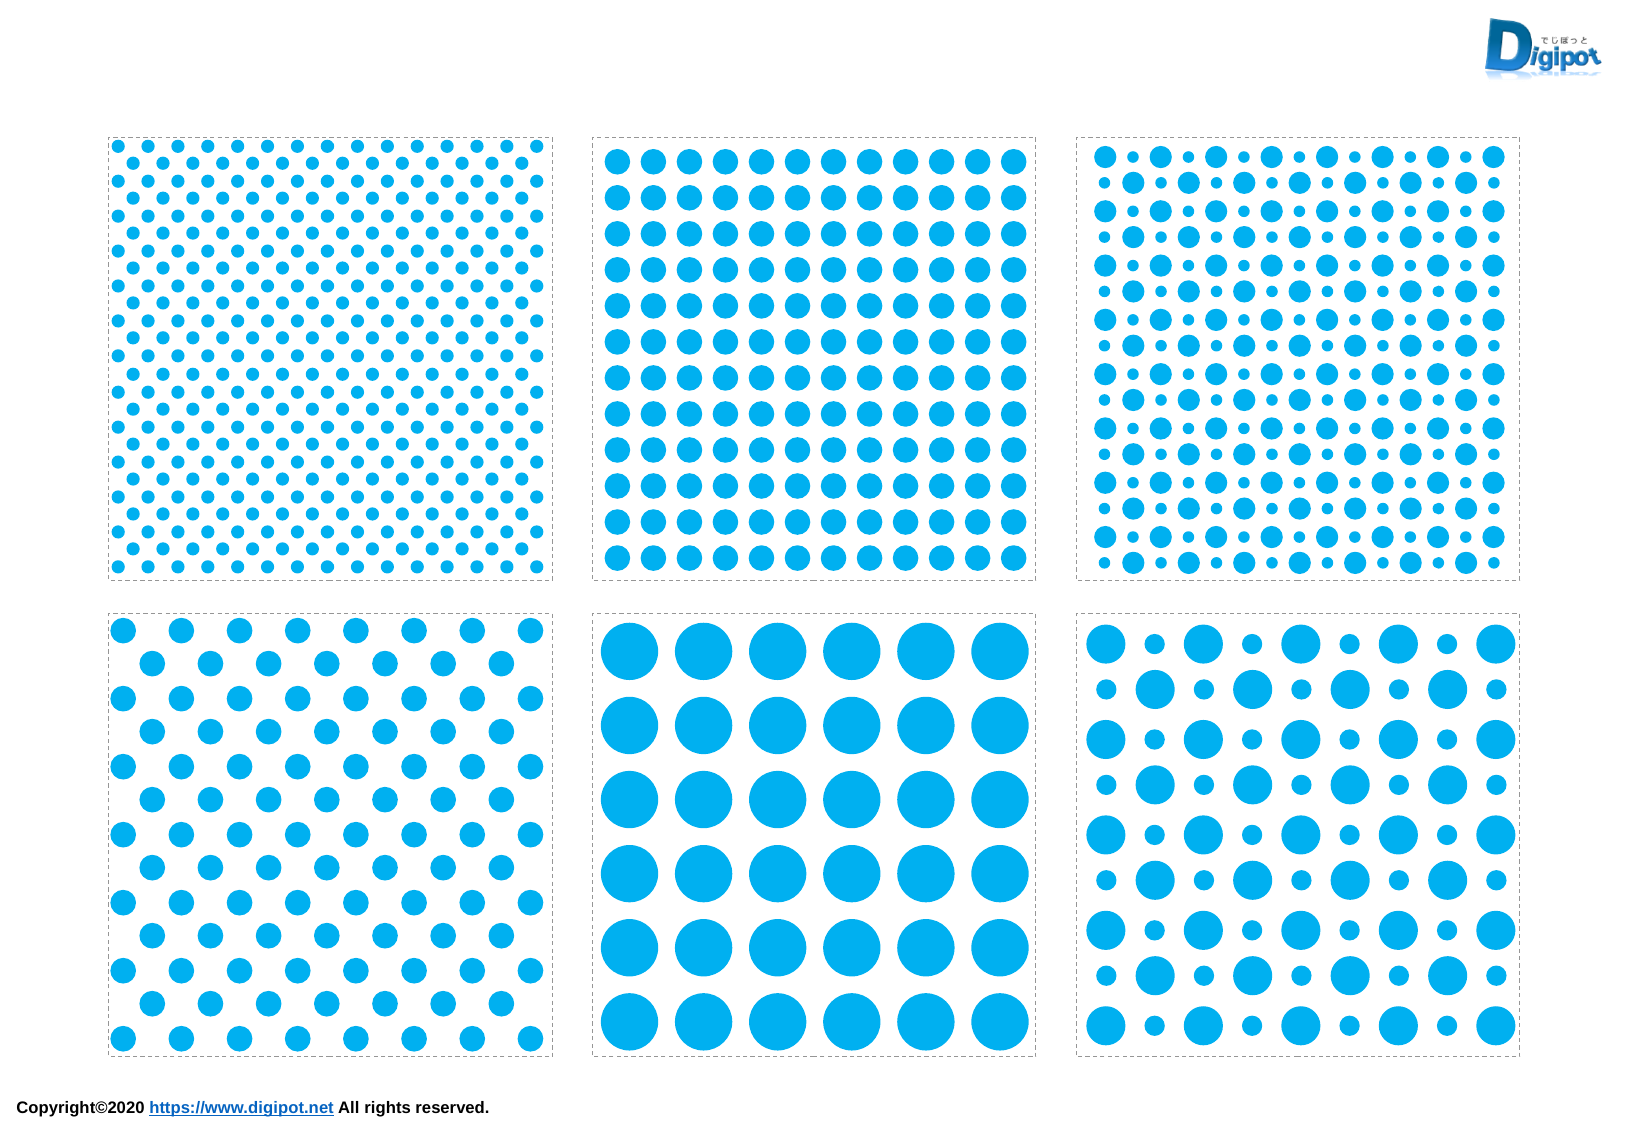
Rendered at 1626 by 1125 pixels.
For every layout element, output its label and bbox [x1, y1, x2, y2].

text_box [1376, 501, 1390, 516]
text_box [290, 314, 305, 328]
text_box [1403, 204, 1418, 219]
text_box [1425, 307, 1451, 333]
text_box [927, 364, 956, 392]
text_box [1121, 387, 1146, 413]
text_box [470, 209, 484, 223]
text_box [246, 402, 260, 416]
text_box [530, 385, 544, 399]
text_box [231, 174, 245, 188]
text_box [530, 349, 544, 363]
text_box [1292, 258, 1307, 273]
text_box [1182, 909, 1224, 951]
text_box [320, 349, 335, 363]
text_box [1232, 224, 1257, 250]
text_box [963, 219, 992, 248]
text_box [1181, 475, 1196, 490]
text_box [1427, 764, 1469, 806]
text_box [1292, 475, 1307, 490]
text_box [711, 328, 740, 356]
text_box [455, 331, 469, 345]
text_box [1314, 253, 1340, 278]
text_box [1403, 421, 1418, 436]
text_box [1485, 964, 1508, 987]
text_box [320, 209, 335, 223]
text_box [139, 854, 166, 881]
text_box [1376, 175, 1390, 190]
text_box [1487, 338, 1501, 353]
text_box [530, 279, 544, 293]
text_box [459, 1025, 486, 1052]
text_box [365, 156, 380, 170]
text_box [246, 507, 260, 521]
text_box [168, 821, 195, 848]
text_box [1095, 678, 1118, 701]
text_box [1280, 718, 1322, 761]
text_box [350, 525, 365, 539]
text_box [1292, 421, 1307, 436]
text_box [305, 542, 319, 556]
text_box [1143, 919, 1166, 942]
text_box [1148, 362, 1173, 387]
text_box [459, 957, 486, 984]
text_box [470, 420, 484, 434]
text_box [139, 922, 166, 949]
text_box [1292, 204, 1307, 219]
text_box [1121, 496, 1146, 521]
text_box [1435, 919, 1459, 942]
text_box [320, 174, 335, 188]
text_box [927, 436, 956, 464]
text_box [260, 174, 275, 188]
text_box [156, 367, 170, 381]
text_box [1314, 307, 1340, 333]
text_box [855, 508, 884, 536]
text_box [1143, 823, 1166, 847]
text_box [1143, 728, 1166, 751]
text_box [111, 560, 125, 574]
text_box [530, 244, 544, 258]
text_box [139, 786, 166, 813]
text_box [530, 560, 544, 574]
text_box [855, 219, 884, 248]
text_box [343, 753, 369, 780]
text_box [822, 621, 882, 682]
text_box [1181, 421, 1196, 436]
text_box [126, 367, 140, 381]
text_box [401, 753, 427, 780]
text_box [226, 753, 253, 780]
text_box [1314, 416, 1340, 441]
text_box [675, 472, 704, 500]
text_box [822, 695, 882, 756]
text_box [1370, 524, 1395, 550]
text_box [999, 256, 1028, 284]
text_box [891, 544, 920, 572]
text_box [747, 219, 776, 248]
text_box [168, 685, 195, 712]
text_box [1204, 144, 1229, 170]
text_box [783, 183, 812, 212]
text_box [673, 992, 734, 1052]
text_box [1376, 338, 1390, 353]
text_box [141, 560, 155, 574]
text_box [1154, 175, 1168, 190]
text_box [1377, 814, 1419, 856]
text_box [1192, 869, 1216, 892]
text_box [401, 889, 427, 916]
text_box [675, 544, 704, 572]
text_box [1403, 475, 1418, 490]
text_box [284, 1025, 311, 1052]
text_box [1487, 230, 1501, 244]
text_box [305, 402, 319, 416]
text_box [1338, 919, 1361, 942]
text_box [819, 364, 848, 392]
text_box [485, 367, 499, 381]
text_box [305, 472, 319, 486]
text_box [395, 507, 409, 521]
text_box [335, 402, 350, 416]
text_box [425, 367, 439, 381]
text_box [1240, 919, 1264, 942]
text_box [275, 542, 290, 556]
text_box [335, 226, 350, 240]
text_box [201, 349, 215, 363]
text_box [500, 349, 514, 363]
text_box [197, 990, 224, 1017]
text_box [1425, 144, 1451, 170]
text_box [201, 139, 215, 153]
text_box [305, 226, 319, 240]
text_box [488, 854, 515, 881]
text_box [1425, 524, 1451, 550]
text_box [320, 525, 335, 539]
text_box [1085, 623, 1127, 665]
text_box [1342, 333, 1368, 358]
text_box [372, 786, 398, 813]
text_box [380, 209, 394, 223]
text_box [275, 226, 290, 240]
text_box [1093, 253, 1118, 278]
text_box [639, 364, 668, 392]
text_box [855, 147, 884, 176]
text_box [1265, 556, 1279, 570]
text_box [1232, 955, 1274, 997]
text_box [485, 437, 499, 451]
text_box [819, 219, 848, 248]
text_box [1481, 253, 1506, 278]
text_box [440, 490, 454, 504]
text_box [168, 957, 195, 984]
text_box [320, 455, 335, 469]
text_box [855, 472, 884, 500]
text_box [216, 367, 230, 381]
text_box [1458, 204, 1473, 219]
text_box [711, 364, 740, 392]
text_box [1329, 668, 1371, 711]
text_box [1320, 501, 1335, 516]
text_box [1232, 668, 1274, 711]
text_box [603, 292, 632, 320]
text_box [1232, 333, 1257, 358]
text_box [459, 821, 486, 848]
text_box [927, 400, 956, 428]
text_box [675, 183, 704, 212]
text_box [350, 314, 365, 328]
text_box [783, 544, 812, 572]
text_box [530, 314, 544, 328]
text_box [365, 367, 380, 381]
text_box [470, 314, 484, 328]
text_box [1431, 175, 1446, 190]
text_box [126, 402, 140, 416]
text_box [231, 209, 245, 223]
text_box [410, 279, 424, 293]
text_box [963, 328, 992, 356]
text_box [1487, 175, 1501, 190]
text_box [425, 507, 439, 521]
text_box [500, 314, 514, 328]
text_box [927, 292, 956, 320]
text_box [365, 226, 380, 240]
text_box [1232, 387, 1257, 413]
text_box [1453, 279, 1479, 304]
text_box [231, 314, 245, 328]
text_box [891, 364, 920, 392]
text_box [231, 139, 245, 153]
text_box [891, 436, 920, 464]
text_box [819, 183, 848, 212]
text_box [963, 400, 992, 428]
text_box [1370, 307, 1395, 333]
text_box [485, 296, 499, 310]
text_box [747, 183, 776, 212]
text_box [1093, 144, 1118, 170]
text_box [425, 331, 439, 345]
text_box [515, 156, 529, 170]
text_box [365, 542, 380, 556]
text_box [1431, 230, 1446, 244]
text_box [350, 455, 365, 469]
text_box [246, 226, 260, 240]
text_box [1435, 1014, 1459, 1037]
text_box [275, 191, 290, 205]
text_box [201, 490, 215, 504]
text_box [365, 507, 380, 521]
text_box [111, 455, 125, 469]
text_box [748, 769, 808, 830]
text_box [1453, 387, 1479, 413]
text_box [1342, 550, 1368, 576]
text_box [1280, 623, 1322, 665]
text_box [1431, 447, 1446, 462]
text_box [1176, 333, 1201, 358]
text_box [999, 147, 1028, 176]
text_box [819, 292, 848, 320]
text_box [350, 560, 365, 574]
text_box [1265, 393, 1279, 407]
text_box [1475, 718, 1517, 761]
text_box [1097, 338, 1112, 353]
text_box [603, 508, 632, 536]
text_box [350, 385, 365, 399]
text_box [999, 472, 1028, 500]
text_box [425, 226, 439, 240]
text_box [168, 617, 195, 644]
text_box [335, 156, 350, 170]
text_box [380, 490, 394, 504]
text_box [1314, 524, 1340, 550]
text_box [470, 455, 484, 469]
text_box [1259, 253, 1284, 278]
text_box [1126, 475, 1140, 490]
text_box [284, 821, 311, 848]
text_box [1192, 678, 1216, 701]
text_box [783, 256, 812, 284]
text_box [1292, 530, 1307, 544]
text_box [201, 560, 215, 574]
text_box [500, 139, 514, 153]
text_box [673, 621, 734, 682]
text_box [1259, 307, 1284, 333]
text_box [485, 331, 499, 345]
text_box [197, 922, 224, 949]
text_box [747, 472, 776, 500]
text_box [1280, 1005, 1322, 1047]
text_box [855, 364, 884, 392]
text_box [1181, 530, 1196, 544]
text_box [1134, 955, 1176, 997]
text_box [455, 367, 469, 381]
text_box [1338, 823, 1361, 847]
text_box [673, 918, 734, 978]
text_box [335, 507, 350, 521]
text_box [970, 621, 1030, 682]
text_box [1290, 678, 1313, 701]
text_box [639, 183, 668, 212]
text_box [470, 279, 484, 293]
text_box [927, 183, 956, 212]
text_box [891, 400, 920, 428]
text_box [425, 156, 439, 170]
text_box [1093, 416, 1118, 441]
text_box [335, 542, 350, 556]
text_box [350, 244, 365, 258]
text_box [1154, 501, 1168, 516]
text_box [380, 314, 394, 328]
text_box [517, 1025, 544, 1052]
text_box [822, 843, 882, 904]
text_box [1176, 224, 1201, 250]
text_box [500, 420, 514, 434]
text_box [530, 209, 544, 223]
text_box [201, 279, 215, 293]
text_box [1453, 170, 1479, 195]
text_box [747, 436, 776, 464]
text_box [1320, 284, 1335, 299]
text_box [141, 455, 155, 469]
text_box [1475, 1005, 1517, 1047]
text_box [246, 542, 260, 556]
text_box [110, 685, 137, 712]
text_box [603, 219, 632, 248]
text_box [320, 314, 335, 328]
text_box [1427, 859, 1469, 901]
text_box [1453, 550, 1479, 576]
text_box [515, 542, 529, 556]
text_box [290, 209, 305, 223]
text_box [1121, 170, 1146, 195]
text_box [1342, 442, 1368, 467]
text_box [488, 990, 515, 1017]
text_box [603, 400, 632, 428]
text_box [1431, 338, 1446, 353]
text_box [1376, 393, 1390, 407]
text_box [819, 147, 848, 176]
text_box [1290, 964, 1313, 987]
text_box [500, 385, 514, 399]
text_box [168, 889, 195, 916]
text_box [350, 349, 365, 363]
text_box [1192, 964, 1216, 987]
text_box [1376, 230, 1390, 244]
text_box [819, 472, 848, 500]
text_box [711, 508, 740, 536]
text_box [891, 256, 920, 284]
text_box [1481, 144, 1506, 170]
text_box [470, 349, 484, 363]
text_box [171, 209, 185, 223]
text_box [1403, 313, 1418, 327]
text_box [320, 279, 335, 293]
text_box [1209, 338, 1224, 353]
text_box [126, 191, 140, 205]
text_box [430, 922, 457, 949]
text_box [517, 685, 544, 712]
text_box [380, 455, 394, 469]
text_box [1458, 367, 1473, 382]
text_box [246, 367, 260, 381]
text_box [110, 617, 137, 644]
text_box [425, 542, 439, 556]
text_box [963, 292, 992, 320]
text_box [255, 990, 282, 1017]
text_box [999, 328, 1028, 356]
text_box [1121, 224, 1146, 250]
text_box [350, 174, 365, 188]
text_box [822, 992, 882, 1052]
text_box [639, 328, 668, 356]
text_box [440, 279, 454, 293]
text_box [305, 156, 319, 170]
text_box [927, 147, 956, 176]
text_box [201, 455, 215, 469]
text_box [275, 296, 290, 310]
text_box [530, 490, 544, 504]
text_box [126, 472, 140, 486]
text_box [455, 402, 469, 416]
text_box [470, 244, 484, 258]
text_box [1376, 447, 1390, 462]
text_box [290, 244, 305, 258]
text_box [284, 753, 311, 780]
text_box [395, 296, 409, 310]
text_box [372, 854, 398, 881]
text_box [748, 843, 808, 904]
text_box [1148, 199, 1173, 224]
text_box [675, 400, 704, 428]
text_box [1487, 501, 1501, 516]
text_box [1370, 362, 1395, 387]
text_box [1237, 313, 1251, 327]
text_box [126, 437, 140, 451]
text_box [284, 685, 311, 712]
text_box [1427, 955, 1469, 997]
text_box [1320, 447, 1335, 462]
text_box [530, 174, 544, 188]
text_box [1154, 338, 1168, 353]
text_box [216, 472, 230, 486]
text_box [401, 685, 427, 712]
text_box [485, 226, 499, 240]
text_box [1287, 224, 1312, 250]
text_box [1403, 367, 1418, 382]
text_box [455, 226, 469, 240]
text_box [1431, 555, 1446, 570]
text_box [488, 786, 515, 813]
text_box [819, 436, 848, 464]
text_box [1347, 204, 1362, 219]
text_box [343, 889, 369, 916]
text_box [1126, 530, 1140, 544]
text_box [891, 472, 920, 500]
text_box [1093, 470, 1118, 495]
text_box [111, 279, 125, 293]
text_box [156, 296, 170, 310]
text_box [320, 244, 335, 258]
text_box [343, 1025, 369, 1052]
text_box [470, 490, 484, 504]
text_box [275, 331, 290, 345]
text_box [711, 472, 740, 500]
text_box [896, 843, 956, 904]
text_box [1320, 338, 1335, 353]
text_box [783, 147, 812, 176]
text_box [927, 508, 956, 536]
text_box [517, 753, 544, 780]
text_box [226, 821, 253, 848]
text_box [1154, 393, 1168, 407]
text_box [1176, 496, 1201, 521]
text_box [1097, 175, 1112, 190]
text_box [1095, 964, 1118, 987]
text_box [515, 472, 529, 486]
text_box [711, 544, 740, 572]
text_box [410, 490, 424, 504]
text_box [246, 261, 260, 275]
text_box [410, 174, 424, 188]
text_box [455, 507, 469, 521]
text_box [1347, 313, 1362, 327]
text_box [783, 508, 812, 536]
text_box [1387, 678, 1411, 701]
text_box [711, 436, 740, 464]
text_box [1431, 501, 1446, 516]
text_box [186, 437, 200, 451]
text_box [410, 314, 424, 328]
text_box [1338, 632, 1361, 656]
text_box [284, 617, 311, 644]
text_box [372, 990, 398, 1017]
text_box [1377, 909, 1419, 951]
text_box [1425, 470, 1451, 495]
text_box [126, 156, 140, 170]
text_box [440, 560, 454, 574]
text_box [530, 139, 544, 153]
text_box [350, 209, 365, 223]
text_box [485, 507, 499, 521]
text_box [1085, 814, 1127, 856]
text_box [639, 508, 668, 536]
text_box [1232, 442, 1257, 467]
text_box [231, 490, 245, 504]
text_box [305, 437, 319, 451]
text_box [1182, 718, 1224, 761]
text_box [1237, 530, 1251, 544]
text_box [260, 490, 275, 504]
text_box [201, 244, 215, 258]
text_box [1290, 869, 1313, 892]
text_box [517, 957, 544, 984]
text_box [891, 183, 920, 212]
text_box [1182, 623, 1224, 665]
text_box [1182, 1005, 1224, 1047]
text_box [675, 292, 704, 320]
text_box [603, 364, 632, 392]
text_box [216, 191, 230, 205]
text_box [963, 183, 992, 212]
text_box [139, 990, 166, 1017]
text_box [1338, 728, 1361, 751]
text_box [963, 364, 992, 392]
text_box [970, 843, 1030, 904]
text_box [440, 139, 454, 153]
text_box [260, 349, 275, 363]
text_box [1148, 253, 1173, 278]
text_box [455, 296, 469, 310]
text_box [171, 560, 185, 574]
text_box [1329, 764, 1371, 806]
text_box [1259, 199, 1284, 224]
text_box [425, 472, 439, 486]
text_box [313, 854, 340, 881]
text_box [305, 331, 319, 345]
text_box [1240, 728, 1264, 751]
text_box [275, 437, 290, 451]
text_box [111, 525, 125, 539]
text_box [156, 156, 170, 170]
text_box [186, 402, 200, 416]
text_box [1347, 421, 1362, 436]
text_box [290, 560, 305, 574]
text_box [275, 472, 290, 486]
text_box [335, 472, 350, 486]
text_box [231, 420, 245, 434]
text_box [305, 261, 319, 275]
text_box [1485, 869, 1508, 892]
text_box [284, 957, 311, 984]
text_box [1148, 524, 1173, 550]
text_box [320, 490, 335, 504]
text_box [380, 279, 394, 293]
text_box [1431, 393, 1446, 407]
text_box [380, 349, 394, 363]
text_box [1265, 501, 1279, 516]
text_box [141, 279, 155, 293]
text_box [410, 560, 424, 574]
text_box [365, 261, 380, 275]
text_box [603, 544, 632, 572]
text_box [500, 279, 514, 293]
text_box [1287, 550, 1312, 576]
text_box [1370, 416, 1395, 441]
text_box [440, 244, 454, 258]
text_box [1314, 144, 1340, 170]
text_box [313, 786, 340, 813]
text_box [260, 560, 275, 574]
text_box [488, 922, 515, 949]
text_box [410, 209, 424, 223]
text_box [410, 455, 424, 469]
text_box [485, 261, 499, 275]
text_box [515, 296, 529, 310]
text_box [1121, 442, 1146, 467]
text_box [1458, 258, 1473, 273]
text_box [313, 990, 340, 1017]
text_box [111, 490, 125, 504]
text_box [747, 292, 776, 320]
text_box [365, 402, 380, 416]
text_box [1181, 150, 1196, 164]
text_box [111, 349, 125, 363]
text_box [395, 156, 409, 170]
text_box [675, 328, 704, 356]
text_box [380, 244, 394, 258]
text_box [1182, 814, 1224, 856]
text_box [365, 437, 380, 451]
text_box [891, 328, 920, 356]
text_box [1425, 416, 1451, 441]
text_box [372, 922, 398, 949]
text_box [255, 922, 282, 949]
text_box [231, 279, 245, 293]
text_box [783, 400, 812, 428]
text_box [1093, 524, 1118, 550]
text_box [1259, 416, 1284, 441]
text_box [313, 922, 340, 949]
text_box [372, 650, 398, 677]
text_box [290, 490, 305, 504]
text_box [156, 507, 170, 521]
text_box [999, 544, 1028, 572]
text_box [171, 385, 185, 399]
text_box [1398, 387, 1423, 413]
text_box [1342, 279, 1368, 304]
text_box [1370, 144, 1395, 170]
text_box [246, 156, 260, 170]
text_box [1487, 447, 1501, 462]
text_box [673, 769, 734, 830]
text_box [126, 507, 140, 521]
text_box [783, 364, 812, 392]
text_box [470, 139, 484, 153]
text_box [231, 385, 245, 399]
text_box [275, 156, 290, 170]
text_box [1209, 230, 1224, 244]
text_box [1487, 393, 1501, 407]
text_box [197, 854, 224, 881]
text_box [320, 385, 335, 399]
text_box [365, 296, 380, 310]
text_box [260, 385, 275, 399]
text_box [290, 279, 305, 293]
text_box [500, 525, 514, 539]
text_box [500, 244, 514, 258]
text_box [455, 437, 469, 451]
text_box [675, 256, 704, 284]
text_box [343, 685, 369, 712]
text_box [599, 695, 660, 756]
text_box [290, 455, 305, 469]
text_box [1481, 470, 1506, 495]
text_box [455, 472, 469, 486]
text_box [1237, 475, 1251, 490]
text_box [855, 328, 884, 356]
text_box [260, 455, 275, 469]
text_box [201, 174, 215, 188]
text_box [156, 226, 170, 240]
text_box [343, 821, 369, 848]
text_box [111, 420, 125, 434]
text_box [365, 191, 380, 205]
text_box [500, 455, 514, 469]
text_box [156, 402, 170, 416]
text_box [1237, 421, 1251, 436]
text_box [1403, 530, 1418, 544]
text_box [226, 685, 253, 712]
text_box [126, 542, 140, 556]
text_box [425, 402, 439, 416]
text_box [246, 191, 260, 205]
text_box [231, 455, 245, 469]
text_box [855, 183, 884, 212]
text_box [1329, 859, 1371, 901]
text_box [711, 183, 740, 212]
text_box [485, 472, 499, 486]
text_box [1377, 1005, 1419, 1047]
text_box [1435, 823, 1459, 847]
text_box [343, 957, 369, 984]
text_box [963, 147, 992, 176]
text_box [171, 455, 185, 469]
text_box [639, 472, 668, 500]
text_box [1259, 470, 1284, 495]
text_box [515, 331, 529, 345]
text_box [783, 292, 812, 320]
text_box [675, 147, 704, 176]
text_box [216, 542, 230, 556]
text_box [1475, 909, 1517, 951]
text_box [1481, 362, 1506, 387]
text_box [110, 753, 137, 780]
text_box [440, 349, 454, 363]
text_box [260, 279, 275, 293]
text_box [410, 420, 424, 434]
text_box [395, 367, 409, 381]
text_box [747, 147, 776, 176]
text_box [1232, 859, 1274, 901]
text_box [896, 992, 956, 1052]
text_box [1342, 387, 1368, 413]
text_box [603, 472, 632, 500]
text_box [197, 786, 224, 813]
text_box [186, 542, 200, 556]
text_box [1259, 362, 1284, 387]
text_box [1126, 313, 1140, 327]
text_box [1481, 524, 1506, 550]
text_box [455, 191, 469, 205]
text_box [783, 436, 812, 464]
text_box [246, 296, 260, 310]
text_box [260, 139, 275, 153]
text_box [1259, 524, 1284, 550]
text_box [380, 420, 394, 434]
text_box [1403, 150, 1418, 164]
text_box [171, 244, 185, 258]
text_box [226, 617, 253, 644]
text_box [470, 525, 484, 539]
text_box [1204, 199, 1229, 224]
text_box [1134, 859, 1176, 901]
text_box [171, 174, 185, 188]
text_box [1398, 224, 1423, 250]
text_box [255, 650, 282, 677]
text_box [1481, 199, 1506, 224]
text_box [171, 139, 185, 153]
text_box [1126, 204, 1140, 219]
text_box [748, 918, 808, 978]
text_box [1403, 258, 1418, 273]
text_box [963, 508, 992, 536]
picture [1485, 18, 1602, 82]
text_box [455, 156, 469, 170]
text_box [1370, 253, 1395, 278]
text_box [891, 292, 920, 320]
text_box [673, 843, 734, 904]
text_box [197, 718, 224, 745]
text_box [186, 472, 200, 486]
text_box [1320, 230, 1335, 244]
text_box [599, 769, 660, 830]
text_box [459, 889, 486, 916]
text_box [485, 156, 499, 170]
text_box [927, 544, 956, 572]
text_box [1425, 253, 1451, 278]
text_box [1342, 496, 1368, 521]
text_box [1265, 230, 1279, 244]
text_box [896, 621, 956, 682]
text_box [1204, 253, 1229, 278]
text_box [963, 544, 992, 572]
text_box [231, 525, 245, 539]
text_box [1481, 307, 1506, 333]
text_box [891, 508, 920, 536]
text_box [819, 256, 848, 284]
text_box [530, 525, 544, 539]
text_box [401, 617, 427, 644]
text_box [126, 226, 140, 240]
text_box [1176, 387, 1201, 413]
text_box [186, 226, 200, 240]
text_box [1148, 144, 1173, 170]
text_box [1485, 678, 1508, 701]
text_box [305, 367, 319, 381]
text_box [711, 219, 740, 248]
text_box [470, 385, 484, 399]
text_box [783, 472, 812, 500]
text_box [603, 256, 632, 284]
text_box [1232, 496, 1257, 521]
text_box [111, 314, 125, 328]
text_box [1453, 442, 1479, 467]
text_box [141, 314, 155, 328]
text_box [1097, 447, 1112, 462]
text_box [603, 328, 632, 356]
text_box [1458, 475, 1473, 490]
text_box [335, 261, 350, 275]
text_box [1181, 313, 1196, 327]
text_box [313, 718, 340, 745]
text_box [110, 1025, 137, 1052]
text_box [455, 542, 469, 556]
text_box [1154, 447, 1168, 462]
text_box [1121, 279, 1146, 304]
text_box [639, 292, 668, 320]
text_box [1347, 150, 1362, 164]
text_box [141, 209, 155, 223]
text_box [515, 261, 529, 275]
text_box [1458, 150, 1473, 164]
text_box [1134, 668, 1176, 711]
text_box [1398, 442, 1423, 467]
text_box [1398, 496, 1423, 521]
text_box [1176, 442, 1201, 467]
text_box [141, 139, 155, 153]
text_box [999, 508, 1028, 536]
text_box [290, 385, 305, 399]
text_box [639, 256, 668, 284]
text_box [747, 328, 776, 356]
text_box [488, 718, 515, 745]
text_box [335, 296, 350, 310]
text_box [1126, 421, 1140, 436]
text_box [748, 992, 808, 1052]
text_box [141, 490, 155, 504]
text_box [1209, 175, 1224, 190]
text_box [963, 256, 992, 284]
text_box [246, 472, 260, 486]
text_box [139, 718, 166, 745]
text_box [380, 560, 394, 574]
text_box [1290, 773, 1313, 797]
text_box [639, 147, 668, 176]
text_box [1143, 632, 1166, 656]
text_box [515, 367, 529, 381]
text_box [111, 174, 125, 188]
text_box [1481, 416, 1506, 441]
text_box [1398, 550, 1423, 576]
text_box [141, 244, 155, 258]
text_box [430, 990, 457, 1017]
text_box [1259, 144, 1284, 170]
text_box [186, 191, 200, 205]
text_box [126, 296, 140, 310]
text_box [380, 525, 394, 539]
text_box [1314, 362, 1340, 387]
text_box [1181, 258, 1196, 273]
text_box [440, 420, 454, 434]
text_box [603, 436, 632, 464]
text_box [500, 490, 514, 504]
text_box [711, 292, 740, 320]
text_box [290, 349, 305, 363]
text_box [747, 508, 776, 536]
text_box [226, 889, 253, 916]
text_box [822, 918, 882, 978]
text_box [226, 957, 253, 984]
text_box [395, 542, 409, 556]
text_box [517, 821, 544, 848]
text_box [1292, 150, 1307, 164]
text_box [216, 331, 230, 345]
text_box [1320, 393, 1335, 407]
text_box [401, 1025, 427, 1052]
text_box [927, 328, 956, 356]
text_box [1370, 199, 1395, 224]
text_box [365, 331, 380, 345]
text_box [1204, 362, 1229, 387]
text_box [156, 437, 170, 451]
text_box [530, 420, 544, 434]
text_box [1209, 393, 1224, 407]
text_box [970, 918, 1030, 978]
text_box [1398, 170, 1423, 195]
text_box [186, 367, 200, 381]
text_box [999, 364, 1028, 392]
text_box [1148, 307, 1173, 333]
text_box [1209, 501, 1224, 516]
text_box [111, 209, 125, 223]
text_box [410, 349, 424, 363]
text_box [1154, 230, 1168, 244]
text_box [425, 261, 439, 275]
text_box [216, 437, 230, 451]
text_box [1209, 556, 1224, 570]
text_box [231, 349, 245, 363]
text_box [201, 385, 215, 399]
text_box [747, 544, 776, 572]
text_box [111, 385, 125, 399]
text_box [275, 261, 290, 275]
text_box [675, 508, 704, 536]
text_box [1204, 307, 1229, 333]
text_box [380, 139, 394, 153]
text_box [711, 147, 740, 176]
text_box [1097, 284, 1112, 299]
text_box [1240, 1014, 1264, 1037]
text_box [1237, 258, 1251, 273]
text_box [599, 621, 660, 682]
text_box [999, 436, 1028, 464]
text_box [459, 617, 486, 644]
text_box [1370, 470, 1395, 495]
text_box [1347, 367, 1362, 382]
text_box [1232, 764, 1274, 806]
text_box [260, 420, 275, 434]
text_box [1095, 773, 1118, 797]
text_box [430, 718, 457, 745]
text_box [440, 385, 454, 399]
text_box [197, 650, 224, 677]
text_box [320, 560, 335, 574]
text_box [1192, 773, 1216, 797]
text_box [1143, 1014, 1166, 1037]
text_box [216, 402, 230, 416]
text_box [1292, 367, 1307, 382]
text_box [603, 147, 632, 176]
text_box [1487, 556, 1501, 570]
text_box [1265, 447, 1279, 462]
text_box [1093, 307, 1118, 333]
text_box [1377, 623, 1419, 665]
text_box [1320, 556, 1335, 570]
text_box [470, 174, 484, 188]
text_box [171, 420, 185, 434]
text_box [1287, 442, 1312, 467]
text_box [970, 695, 1030, 756]
text_box [440, 314, 454, 328]
text_box [963, 472, 992, 500]
text_box [260, 525, 275, 539]
text_box [395, 191, 409, 205]
text_box [500, 174, 514, 188]
text_box [515, 507, 529, 521]
text_box [320, 139, 335, 153]
text_box [822, 769, 882, 830]
text_box [639, 400, 668, 428]
text_box [141, 420, 155, 434]
text_box [1265, 175, 1279, 190]
text_box [485, 191, 499, 205]
text_box [485, 542, 499, 556]
text_box [1431, 284, 1446, 299]
text_box [1314, 199, 1340, 224]
text_box [1204, 470, 1229, 495]
text_box [783, 328, 812, 356]
text_box [186, 331, 200, 345]
text_box [246, 437, 260, 451]
text_box [599, 992, 660, 1052]
text_box [963, 436, 992, 464]
text_box [711, 400, 740, 428]
text_box [260, 209, 275, 223]
text_box [1329, 955, 1371, 997]
text_box [1347, 258, 1362, 273]
text_box [395, 226, 409, 240]
text_box [1425, 362, 1451, 387]
text_box [927, 256, 956, 284]
text_box [1453, 224, 1479, 250]
text_box [440, 209, 454, 223]
text_box [440, 174, 454, 188]
text_box [139, 650, 166, 677]
text_box [999, 219, 1028, 248]
text_box [290, 420, 305, 434]
text_box [1240, 632, 1264, 656]
text_box [410, 525, 424, 539]
text_box [1181, 204, 1196, 219]
text_box [747, 400, 776, 428]
text_box [1342, 170, 1368, 195]
text_box [1097, 501, 1112, 516]
text_box [517, 617, 544, 644]
text_box [395, 437, 409, 451]
text_box [425, 191, 439, 205]
text_box [260, 314, 275, 328]
text_box [168, 753, 195, 780]
text_box [275, 507, 290, 521]
text_box [1232, 550, 1257, 576]
text_box [1387, 773, 1411, 797]
text_box [395, 472, 409, 486]
text_box [1126, 150, 1140, 164]
text_box [401, 957, 427, 984]
text_box [896, 695, 956, 756]
text_box [896, 769, 956, 830]
text_box [927, 219, 956, 248]
text_box [515, 226, 529, 240]
text_box [335, 191, 350, 205]
text_box [1209, 447, 1224, 462]
text_box [1458, 313, 1473, 327]
text_box [395, 402, 409, 416]
text_box [156, 472, 170, 486]
text_box [819, 544, 848, 572]
text_box [1398, 279, 1423, 304]
text_box [1085, 718, 1127, 761]
text_box [1280, 814, 1322, 856]
text_box [186, 261, 200, 275]
text_box [156, 191, 170, 205]
text_box [891, 219, 920, 248]
text_box [216, 261, 230, 275]
text_box [141, 349, 155, 363]
text_box [156, 542, 170, 556]
text_box [255, 718, 282, 745]
text_box [231, 244, 245, 258]
text_box [1154, 284, 1168, 299]
text_box [1240, 823, 1264, 847]
text_box [1097, 230, 1112, 244]
text_box [1398, 333, 1423, 358]
text_box [819, 508, 848, 536]
text_box [1292, 313, 1307, 327]
text_box [410, 139, 424, 153]
text_box [599, 918, 660, 978]
text_box [639, 219, 668, 248]
text_box [410, 244, 424, 258]
text_box [1387, 964, 1411, 987]
text_box [1347, 530, 1362, 544]
text_box [275, 402, 290, 416]
text_box [255, 786, 282, 813]
text_box [216, 226, 230, 240]
text_box [1126, 367, 1140, 382]
text_box [1093, 199, 1118, 224]
text_box [675, 436, 704, 464]
text_box [395, 261, 409, 275]
text_box [320, 420, 335, 434]
text_box [1427, 668, 1469, 711]
text_box [1265, 284, 1279, 299]
text_box [783, 219, 812, 248]
text_box [891, 147, 920, 176]
text_box [530, 455, 544, 469]
text_box [1338, 1014, 1361, 1037]
text_box [1320, 175, 1335, 190]
text_box [485, 402, 499, 416]
text_box [748, 621, 808, 682]
text_box [171, 314, 185, 328]
text_box [1475, 623, 1517, 665]
text_box [515, 402, 529, 416]
text_box [1475, 814, 1517, 856]
text_box [1148, 416, 1173, 441]
text_box [1154, 556, 1168, 570]
text_box [1237, 204, 1251, 219]
text_box [1181, 367, 1196, 382]
text_box [1148, 470, 1173, 495]
text_box [488, 650, 515, 677]
text_box [216, 156, 230, 170]
text_box [440, 455, 454, 469]
text_box [1487, 284, 1501, 299]
text_box [305, 191, 319, 205]
text_box [313, 650, 340, 677]
text_box [1085, 1005, 1127, 1047]
text_box [410, 385, 424, 399]
text_box [470, 560, 484, 574]
text_box [819, 400, 848, 428]
text_box [156, 261, 170, 275]
text_box [425, 437, 439, 451]
text_box [855, 544, 884, 572]
text_box [284, 889, 311, 916]
text_box [171, 349, 185, 363]
text_box [1453, 496, 1479, 521]
text_box [1376, 556, 1390, 570]
text_box [927, 472, 956, 500]
text_box [855, 292, 884, 320]
text_box [255, 854, 282, 881]
text_box [350, 490, 365, 504]
text_box [1237, 150, 1251, 164]
text_box [855, 256, 884, 284]
text_box [126, 331, 140, 345]
text_box [1265, 338, 1279, 353]
text_box [999, 400, 1028, 428]
text_box [1097, 393, 1112, 407]
text_box [425, 296, 439, 310]
text_box [1387, 869, 1411, 892]
text_box [201, 525, 215, 539]
text_box [748, 695, 808, 756]
text_box [216, 296, 230, 310]
text_box [335, 367, 350, 381]
text_box [675, 364, 704, 392]
text_box [430, 786, 457, 813]
text_box [305, 507, 319, 521]
text_box [201, 420, 215, 434]
text_box [999, 292, 1028, 320]
text_box [1237, 367, 1251, 382]
text_box [1287, 170, 1312, 195]
text_box [395, 331, 409, 345]
text_box [350, 420, 365, 434]
text_box [1093, 362, 1118, 387]
text_box [1232, 279, 1257, 304]
text_box [260, 244, 275, 258]
text_box [1485, 773, 1508, 797]
text_box [1314, 470, 1340, 495]
text_box [350, 279, 365, 293]
text_box [141, 385, 155, 399]
text_box [380, 174, 394, 188]
text_box [430, 650, 457, 677]
text_box [156, 331, 170, 345]
text_box [855, 400, 884, 428]
text_box [1176, 550, 1201, 576]
text_box [290, 139, 305, 153]
text_box [141, 174, 155, 188]
text_box [440, 525, 454, 539]
text_box [999, 183, 1028, 212]
text_box [1377, 718, 1419, 761]
text_box [335, 331, 350, 345]
text_box [1095, 869, 1118, 892]
text_box [599, 843, 660, 904]
text_box [970, 769, 1030, 830]
text_box [1121, 333, 1146, 358]
text_box [855, 436, 884, 464]
text_box [111, 244, 125, 258]
text_box [515, 191, 529, 205]
text_box [380, 385, 394, 399]
text_box [1176, 170, 1201, 195]
text_box [1453, 333, 1479, 358]
text_box [1121, 550, 1146, 576]
text_box [171, 525, 185, 539]
text_box [350, 139, 365, 153]
text_box [201, 314, 215, 328]
text_box [290, 525, 305, 539]
text_box [639, 544, 668, 572]
text_box [171, 490, 185, 504]
text_box [1232, 170, 1257, 195]
text_box [1209, 284, 1224, 299]
text_box [1435, 632, 1459, 656]
text_box [201, 209, 215, 223]
text_box [171, 279, 185, 293]
text_box [1425, 199, 1451, 224]
text_box [1204, 524, 1229, 550]
text_box [970, 992, 1030, 1052]
text_box [459, 685, 486, 712]
text_box [1126, 258, 1140, 273]
text_box [1085, 909, 1127, 951]
text_box [1287, 387, 1312, 413]
text_box [1097, 556, 1112, 570]
text_box [1280, 909, 1322, 951]
text_box [290, 174, 305, 188]
text_box [1204, 416, 1229, 441]
text_box [675, 219, 704, 248]
text_box [1458, 530, 1473, 544]
text_box [111, 139, 125, 153]
text_box [747, 364, 776, 392]
text_box [1435, 728, 1459, 751]
text_box [1342, 224, 1368, 250]
text_box [246, 331, 260, 345]
text_box [517, 889, 544, 916]
text_box [275, 367, 290, 381]
text_box [110, 821, 137, 848]
text_box [673, 695, 734, 756]
text_box [226, 1025, 253, 1052]
text_box [500, 560, 514, 574]
text_box [1176, 279, 1201, 304]
text_box [1287, 496, 1312, 521]
text_box [747, 256, 776, 284]
text_box [186, 507, 200, 521]
text_box [459, 753, 486, 780]
text_box [603, 183, 632, 212]
text_box [343, 617, 369, 644]
text_box [1347, 475, 1362, 490]
text_box [1458, 421, 1473, 436]
text_box [216, 507, 230, 521]
text_box [305, 296, 319, 310]
text_box [500, 209, 514, 223]
text_box [110, 889, 137, 916]
text_box [335, 437, 350, 451]
text_box [186, 156, 200, 170]
text_box [110, 957, 137, 984]
text_box [231, 560, 245, 574]
text_box [711, 256, 740, 284]
text_box [1134, 764, 1176, 806]
text_box [126, 261, 140, 275]
text_box [365, 472, 380, 486]
text_box [430, 854, 457, 881]
text_box [639, 436, 668, 464]
text_box [1287, 279, 1312, 304]
text_box [1287, 333, 1312, 358]
text_box [896, 918, 956, 978]
text_box [401, 821, 427, 848]
text_box [141, 525, 155, 539]
text_box [372, 718, 398, 745]
text_box [186, 296, 200, 310]
text_box [1376, 284, 1390, 299]
text_box [455, 261, 469, 275]
text_box [515, 437, 529, 451]
text_box [819, 328, 848, 356]
text_box [168, 1025, 195, 1052]
